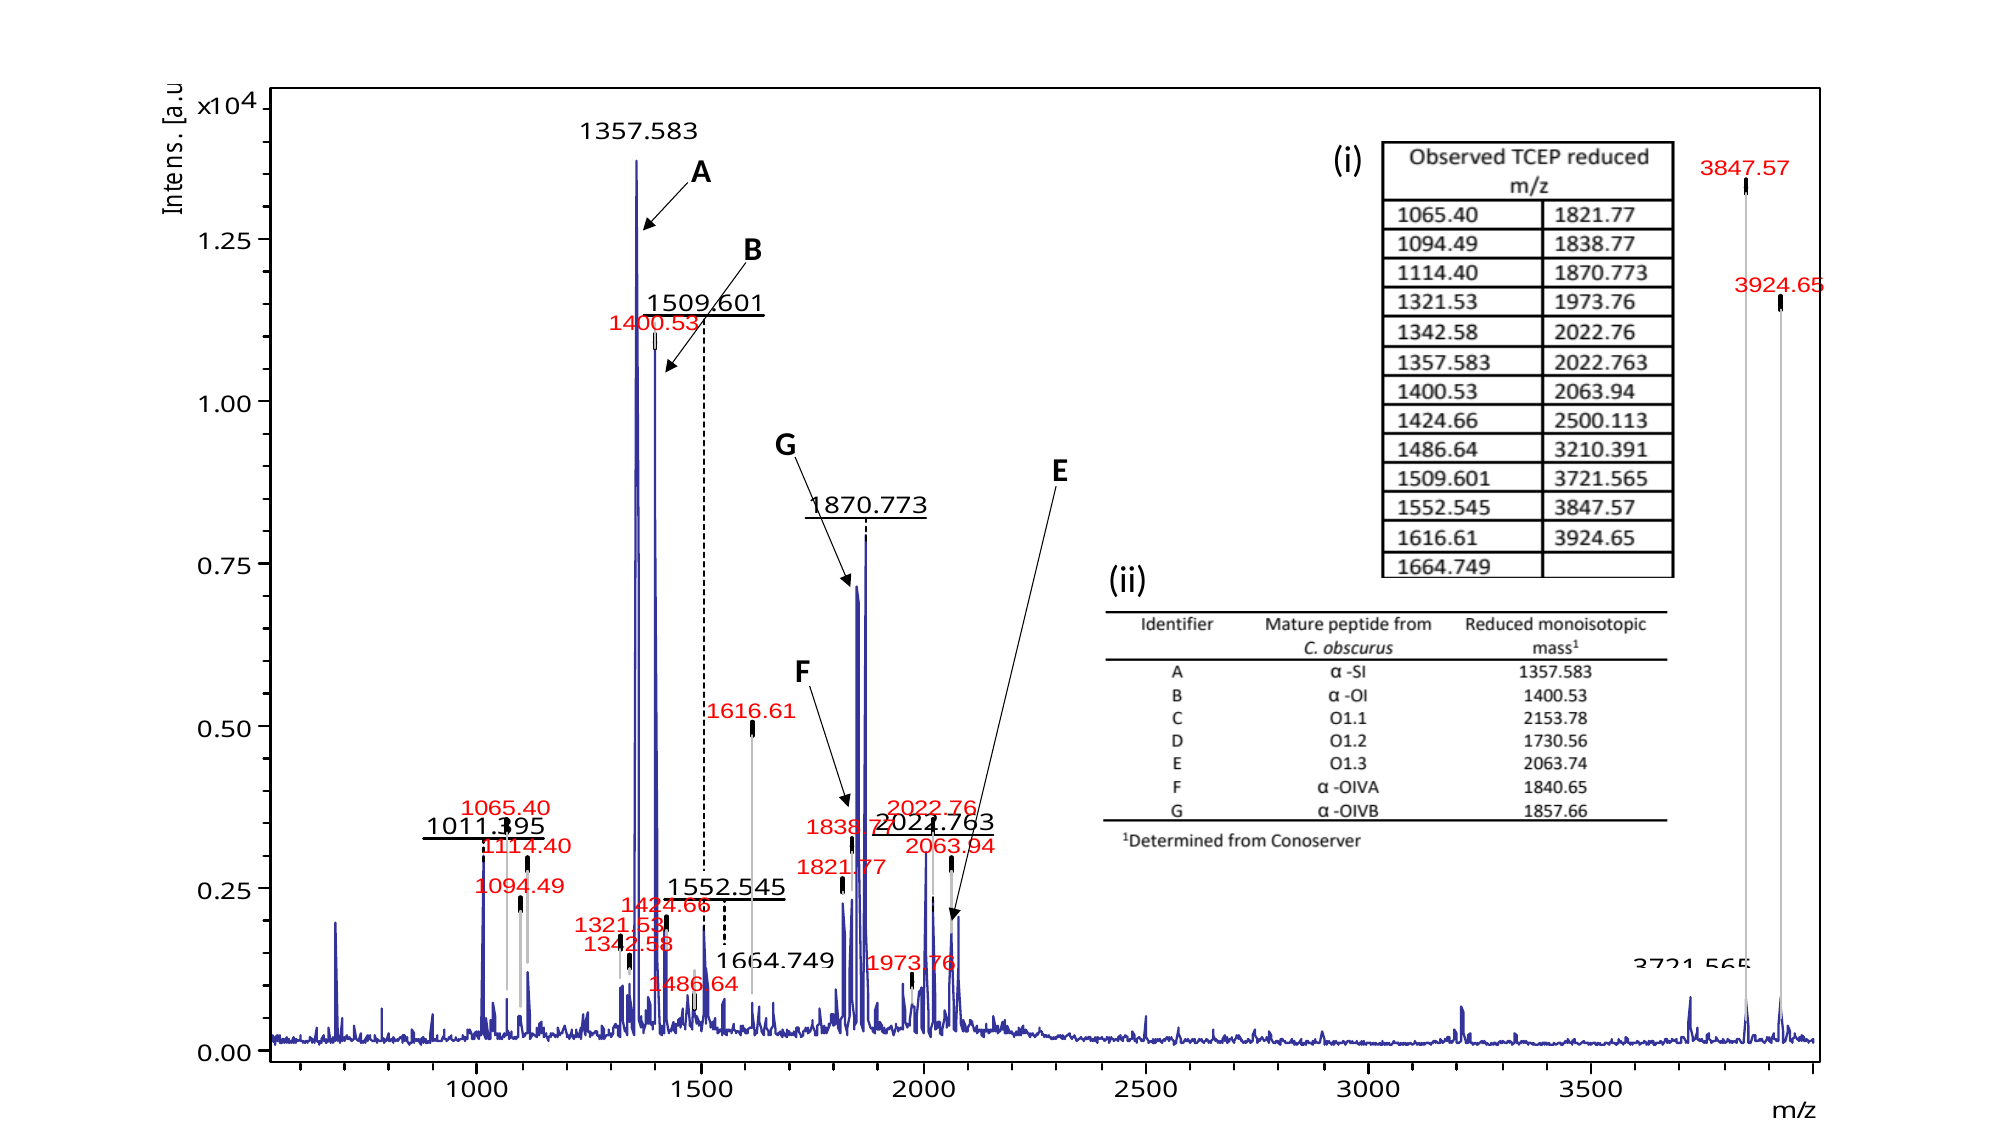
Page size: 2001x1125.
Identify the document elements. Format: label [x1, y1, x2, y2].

text_box [152, 84, 2000, 1125]
